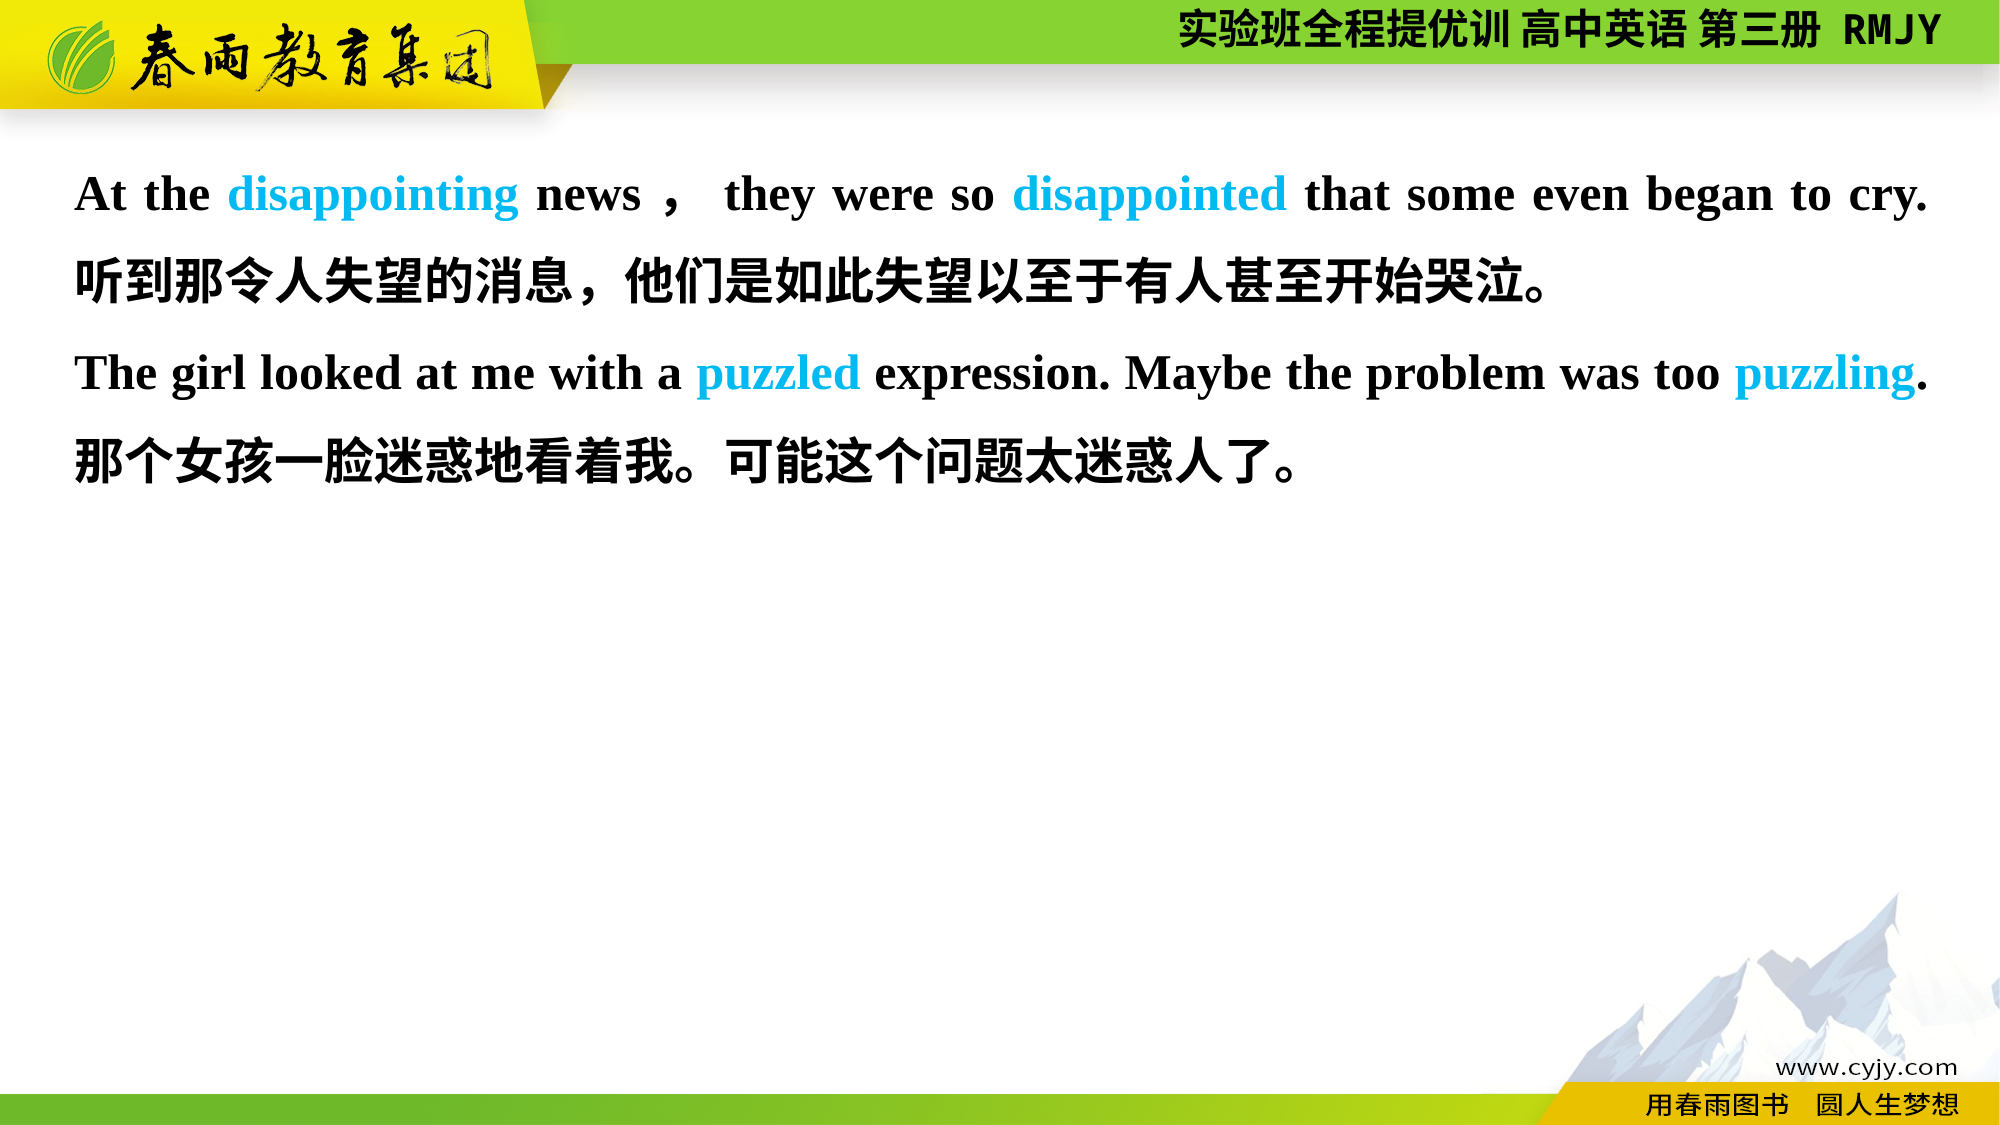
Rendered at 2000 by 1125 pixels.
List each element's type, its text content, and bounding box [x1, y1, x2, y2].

picture [0, 0, 2000, 1125]
list At the disappointing news，they were so disappointed that some even began to cry. 听到那令人失望的消息，他们是如此失望以至于有人甚至开始哭泣。 The girl looked at me with a puzzled expression. Maybe the problem was too puzzling. 那个女孩一脸迷惑地看着我。可能这个问题太迷惑人了。 [59, 122, 1944, 490]
